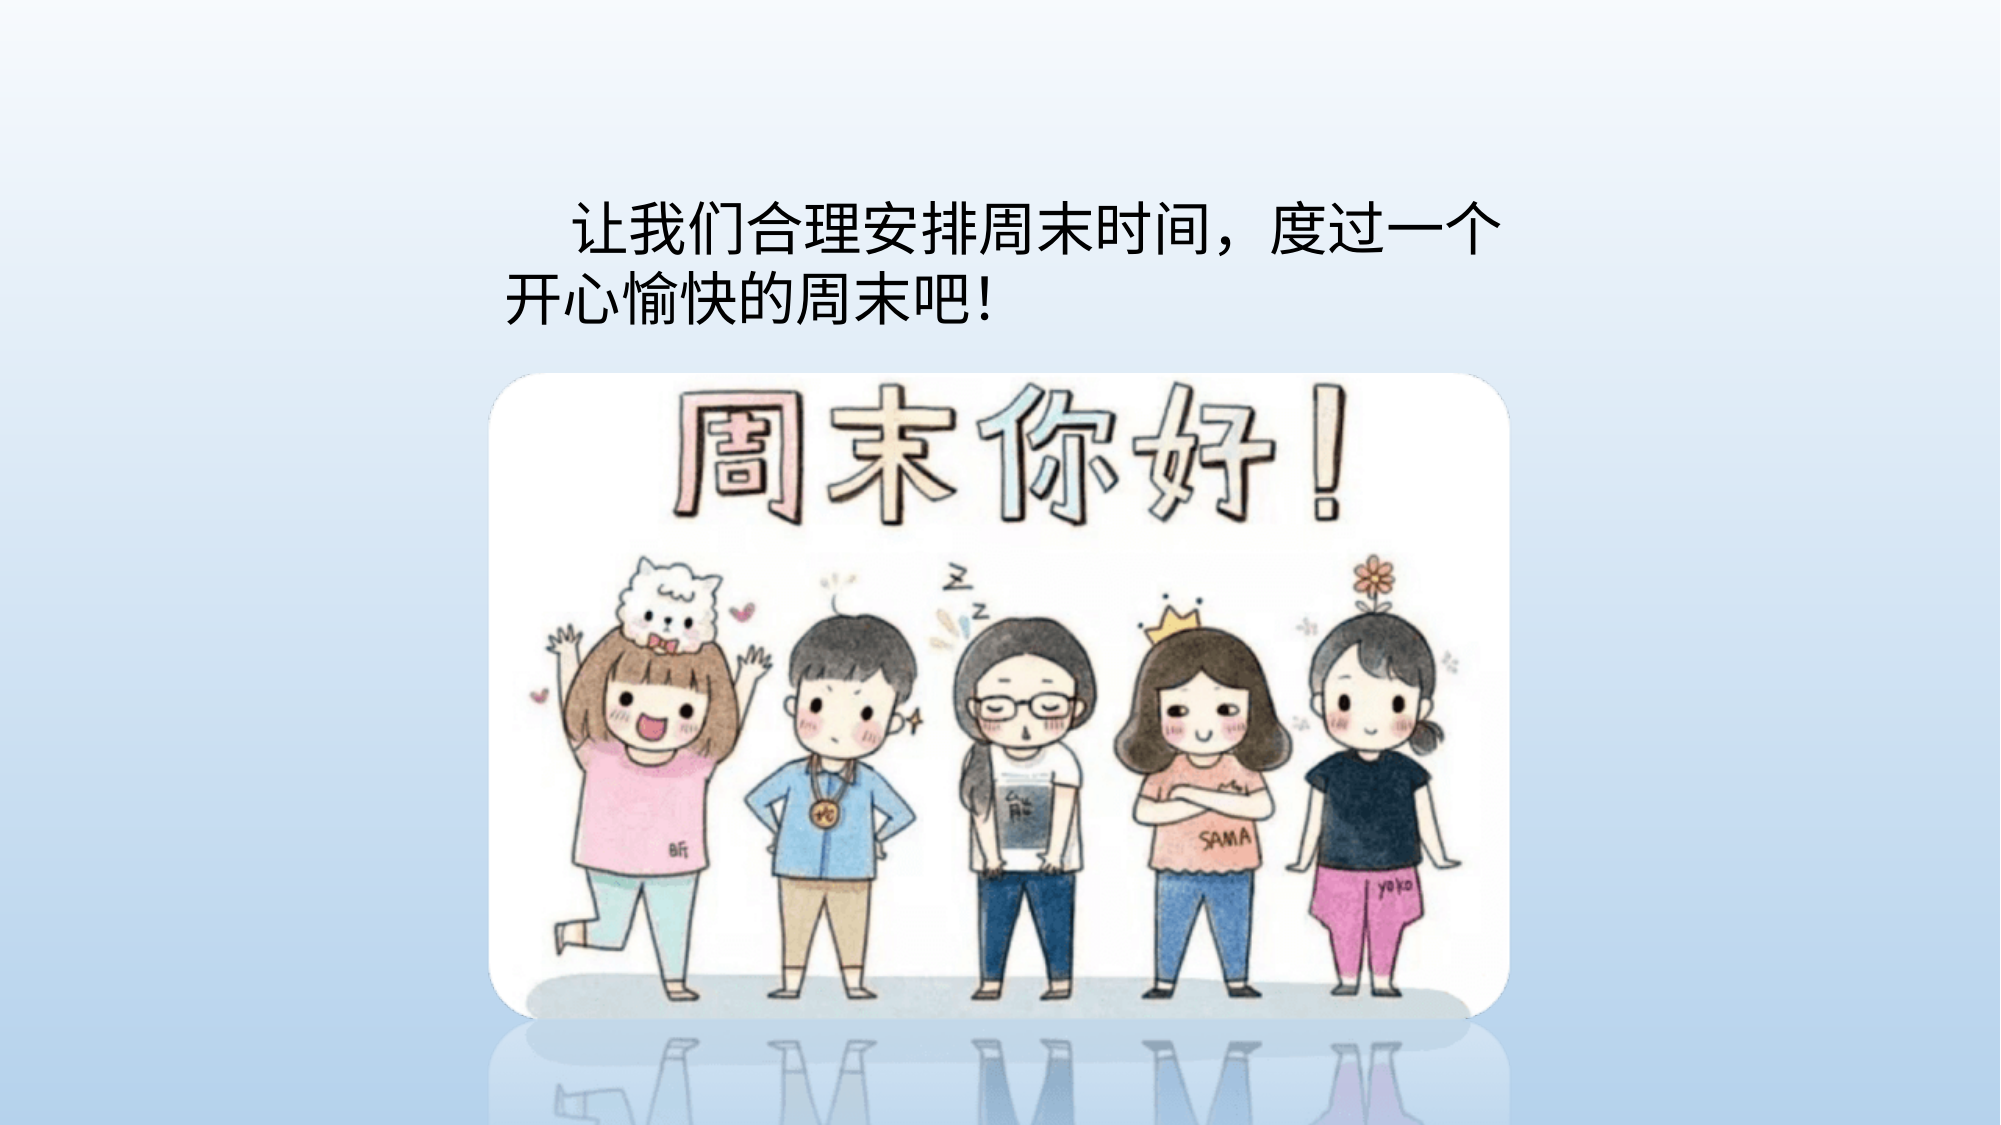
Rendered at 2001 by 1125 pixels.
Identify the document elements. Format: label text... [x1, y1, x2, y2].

picture [486, 373, 1513, 1125]
text_box 让我们合理安排周末时间，度过一个开心愉快的周末吧！ [489, 184, 1518, 340]
